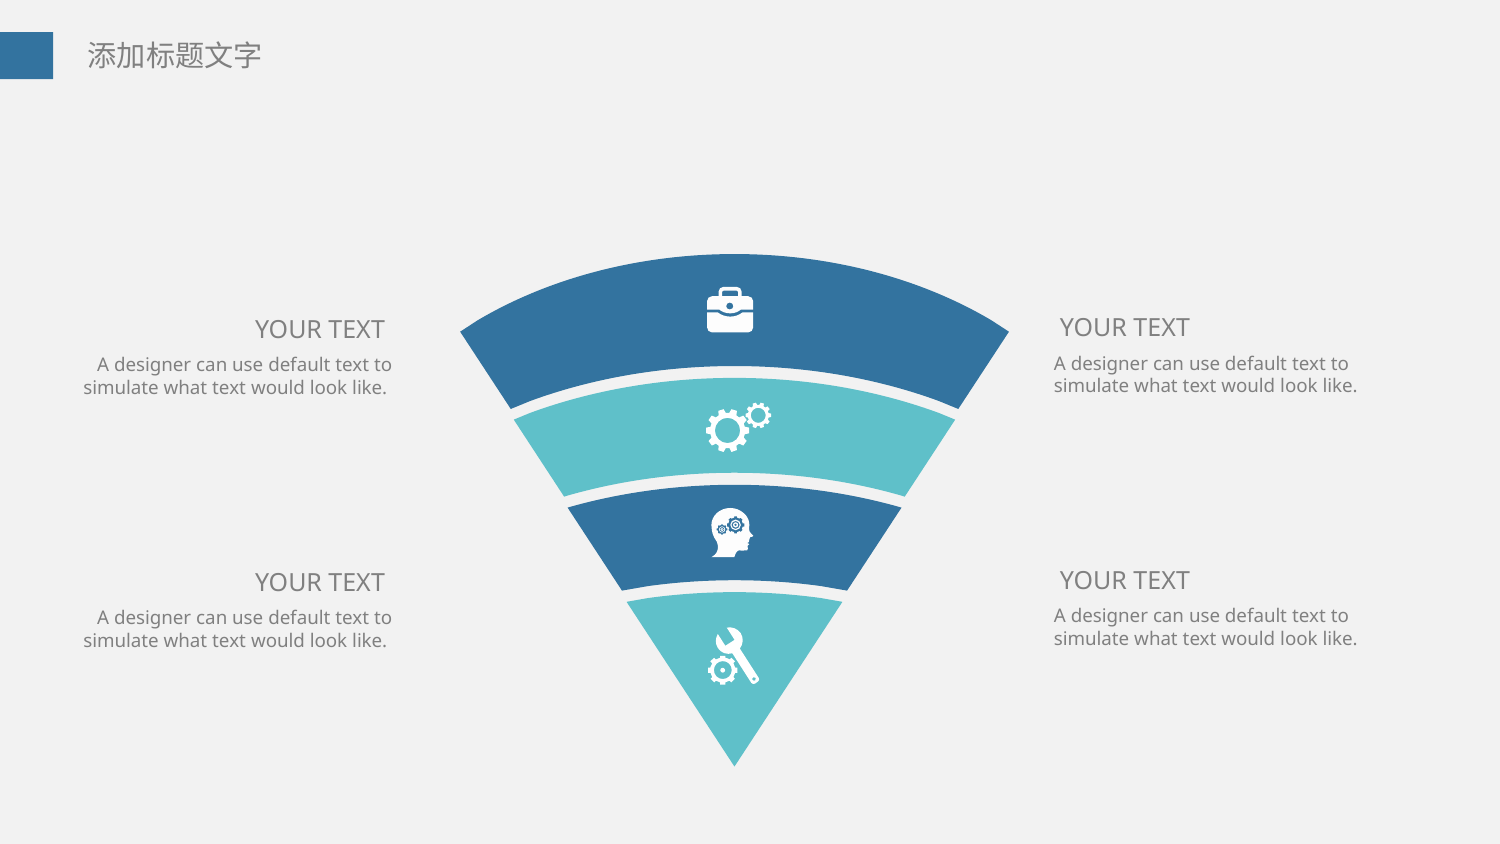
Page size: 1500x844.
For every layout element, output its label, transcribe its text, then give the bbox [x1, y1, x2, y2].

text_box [706, 286, 754, 333]
text_box A designer can use default text to simulate what text would look like. [1042, 598, 1439, 655]
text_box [10, 305, 407, 407]
text_box [624, 590, 845, 769]
text_box [458, 251, 1012, 411]
text_box YOUR TEXT [1048, 305, 1202, 345]
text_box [705, 402, 772, 453]
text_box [707, 626, 760, 685]
text_box YOUR TEXT [1048, 558, 1202, 598]
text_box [10, 558, 407, 660]
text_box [711, 507, 756, 558]
text_box [565, 482, 904, 593]
text_box A designer can use default text to simulate what text would look like. [1042, 345, 1439, 402]
text_box [511, 375, 958, 499]
